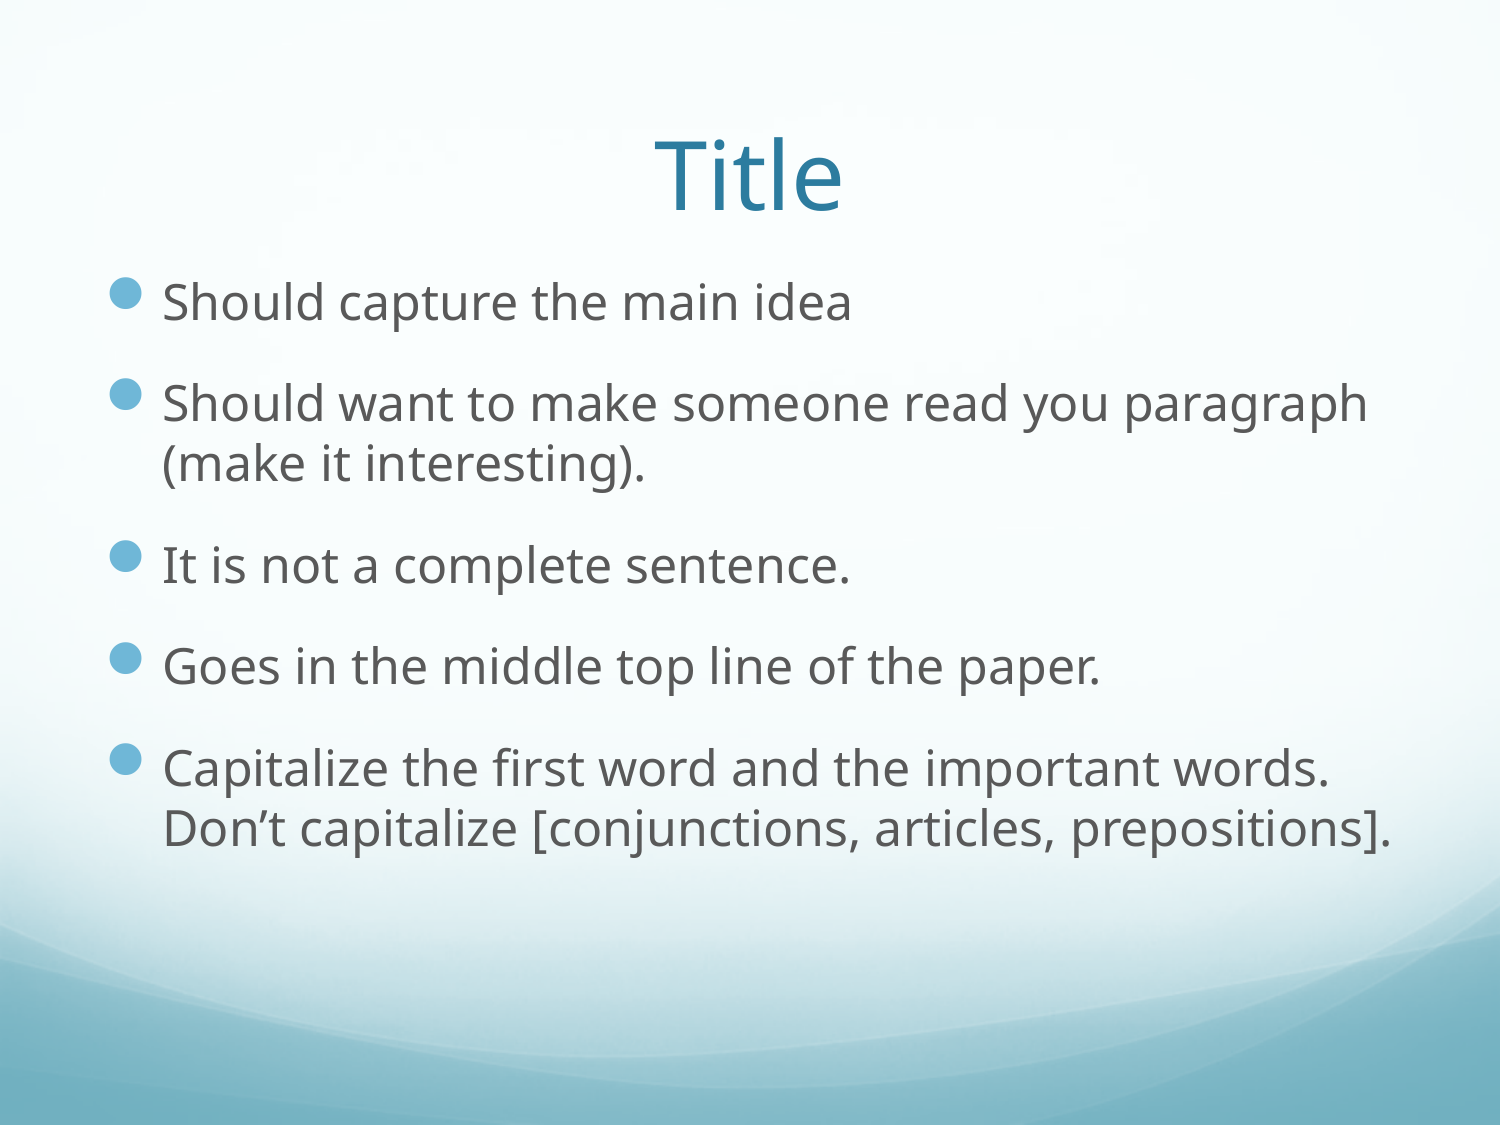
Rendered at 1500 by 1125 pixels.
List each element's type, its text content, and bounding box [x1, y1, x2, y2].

list Should capture the main idea Should want to make someone read you paragraph (make it interesting). It is not a complete sentence. Goes in the middle top line of the paper. Capitalize the first word and the important words. Don’t capitalize [conjunctions, articles, prepositions]. [90, 262, 1410, 975]
title Title [90, 17, 1410, 237]
